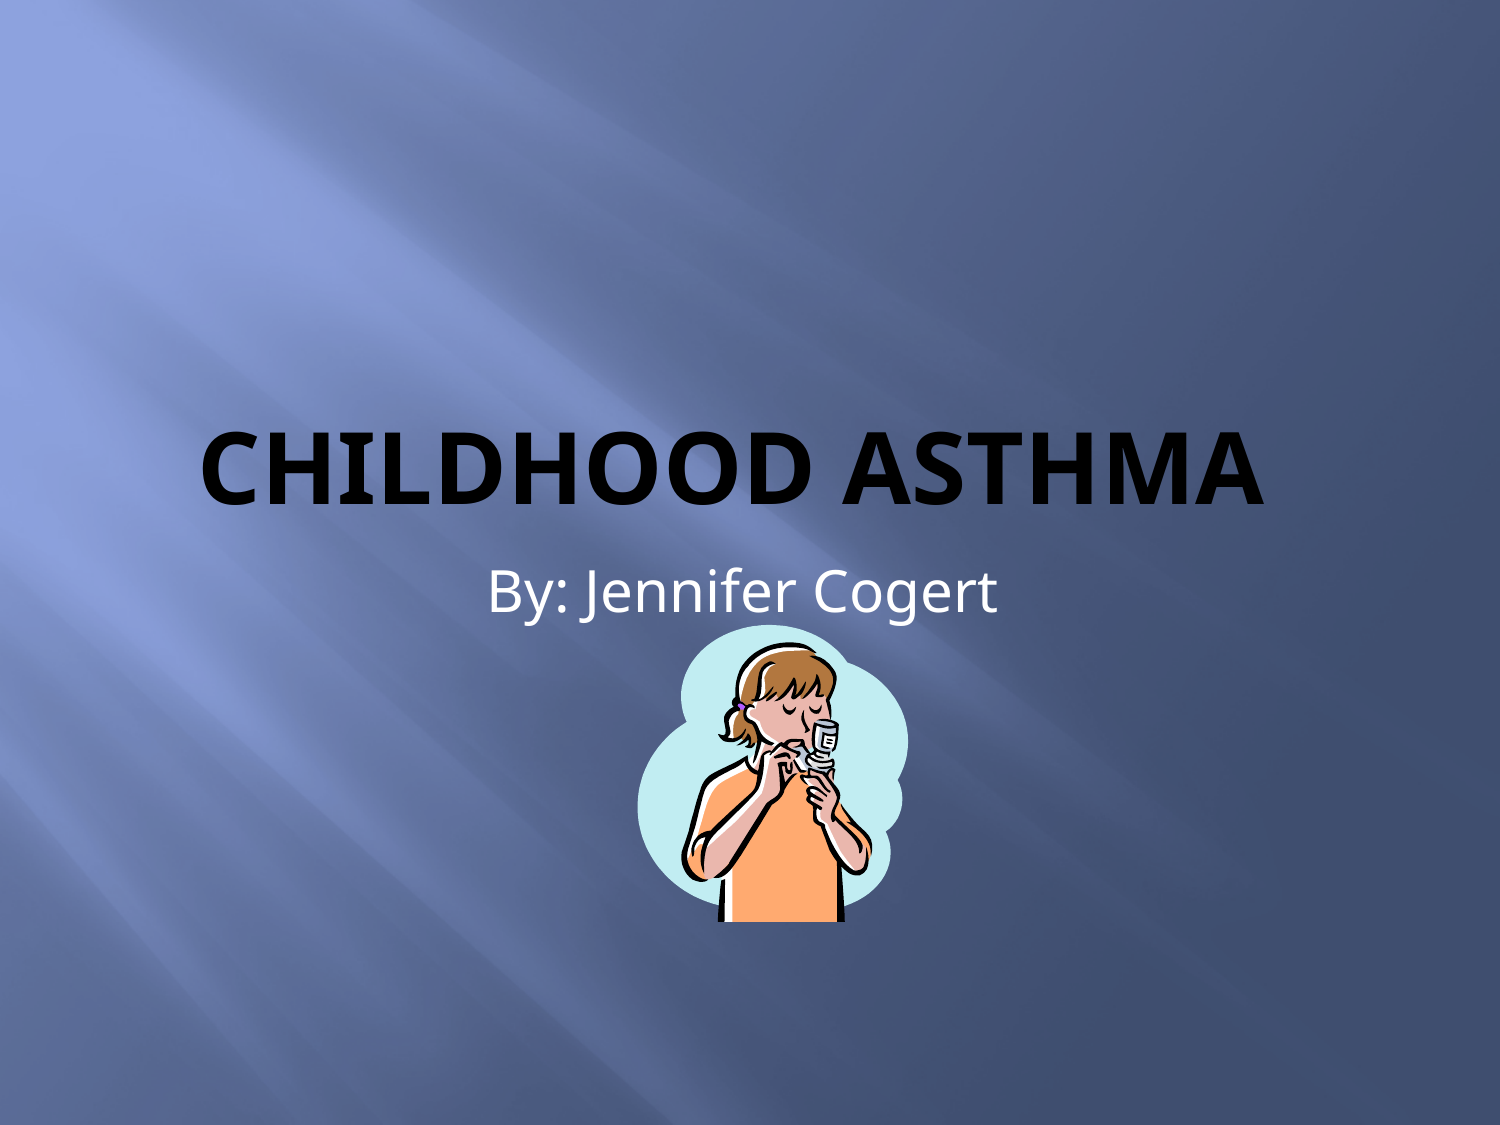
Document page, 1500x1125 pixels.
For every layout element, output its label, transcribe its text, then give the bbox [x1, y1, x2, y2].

picture [637, 624, 909, 923]
title Childhood Asthma [69, 224, 1420, 525]
subtitle By: Jennifer Cogert [225, 546, 1275, 834]
